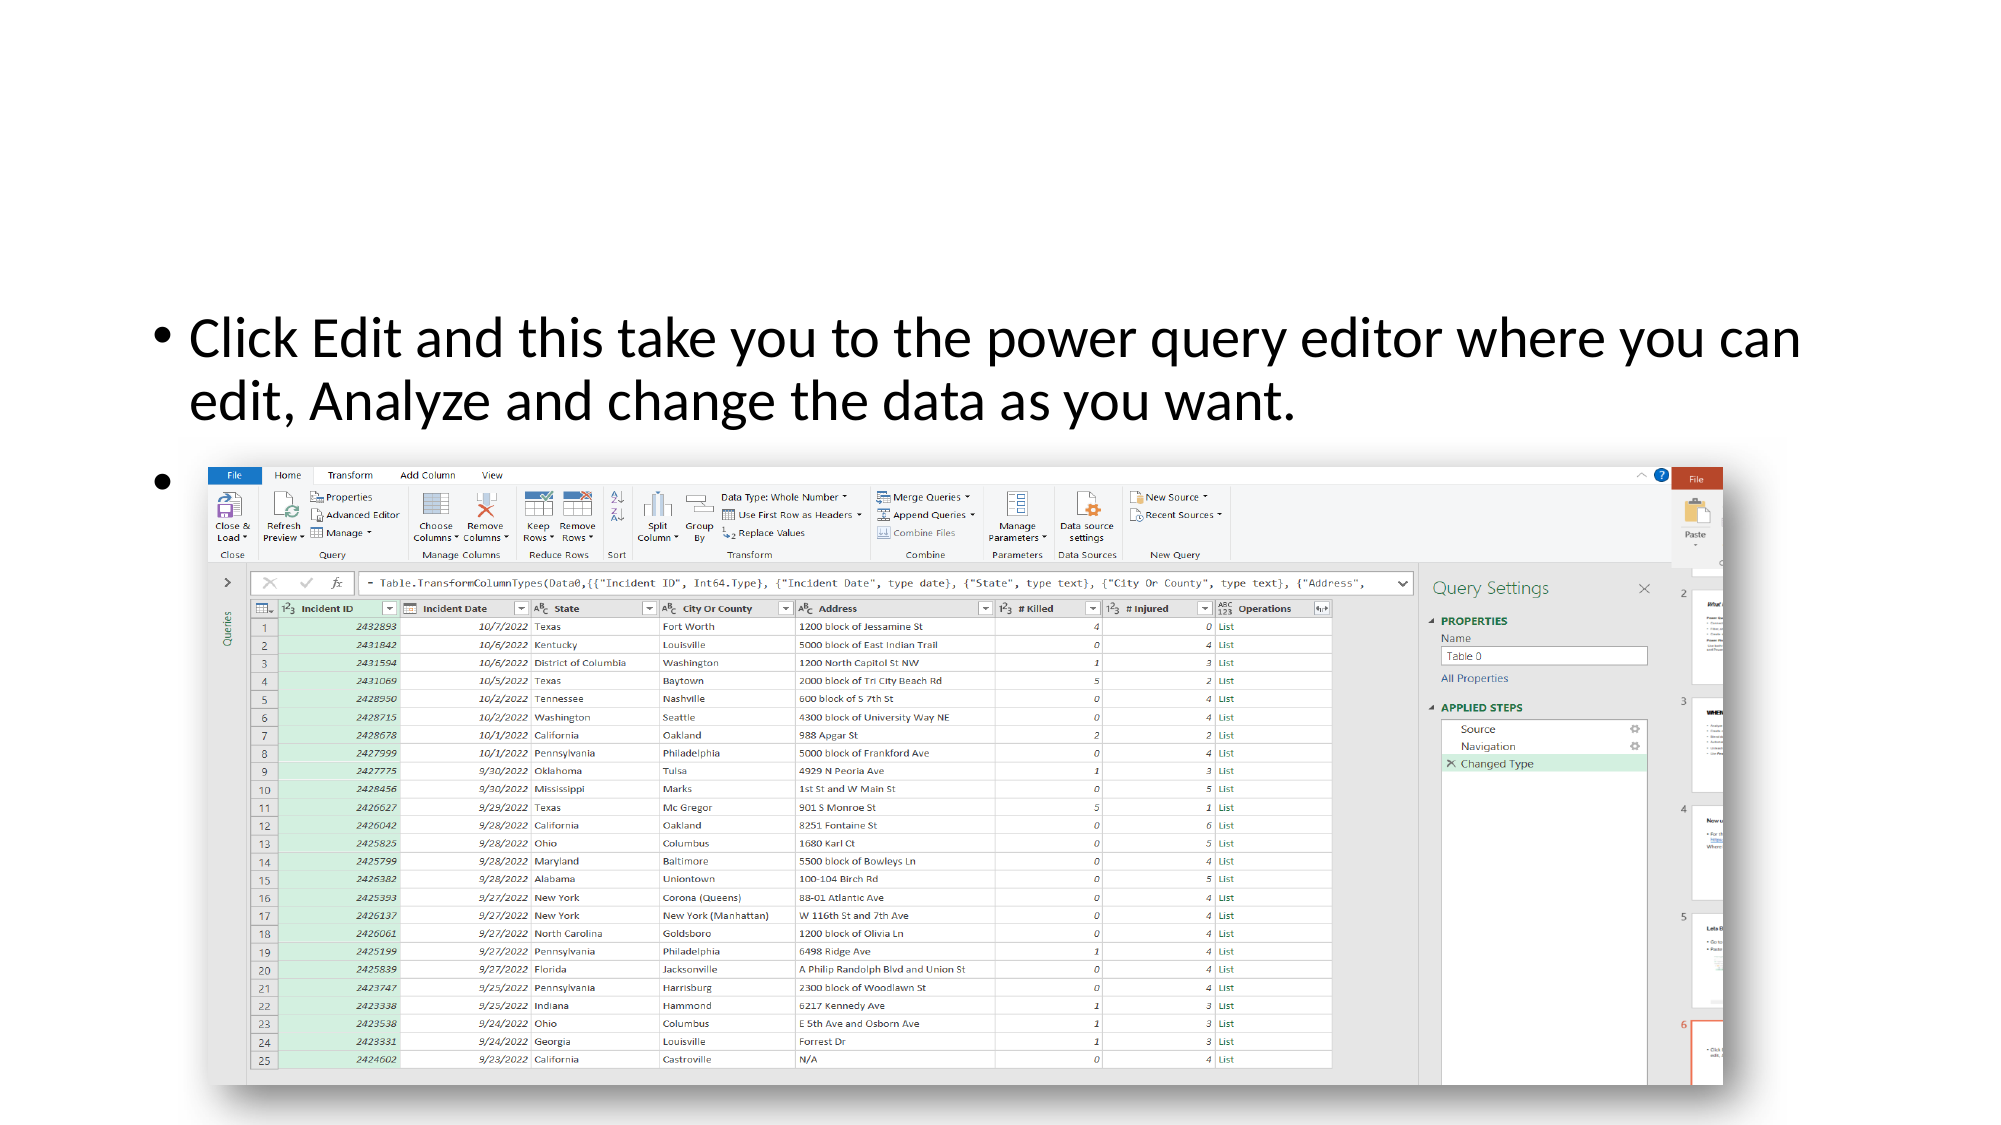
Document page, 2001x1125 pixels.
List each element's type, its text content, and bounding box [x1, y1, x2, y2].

picture [208, 467, 1723, 1085]
list Click Edit and this take you to the power query editor where you can edit, Analyze and change the data as you want. [137, 299, 1863, 1014]
